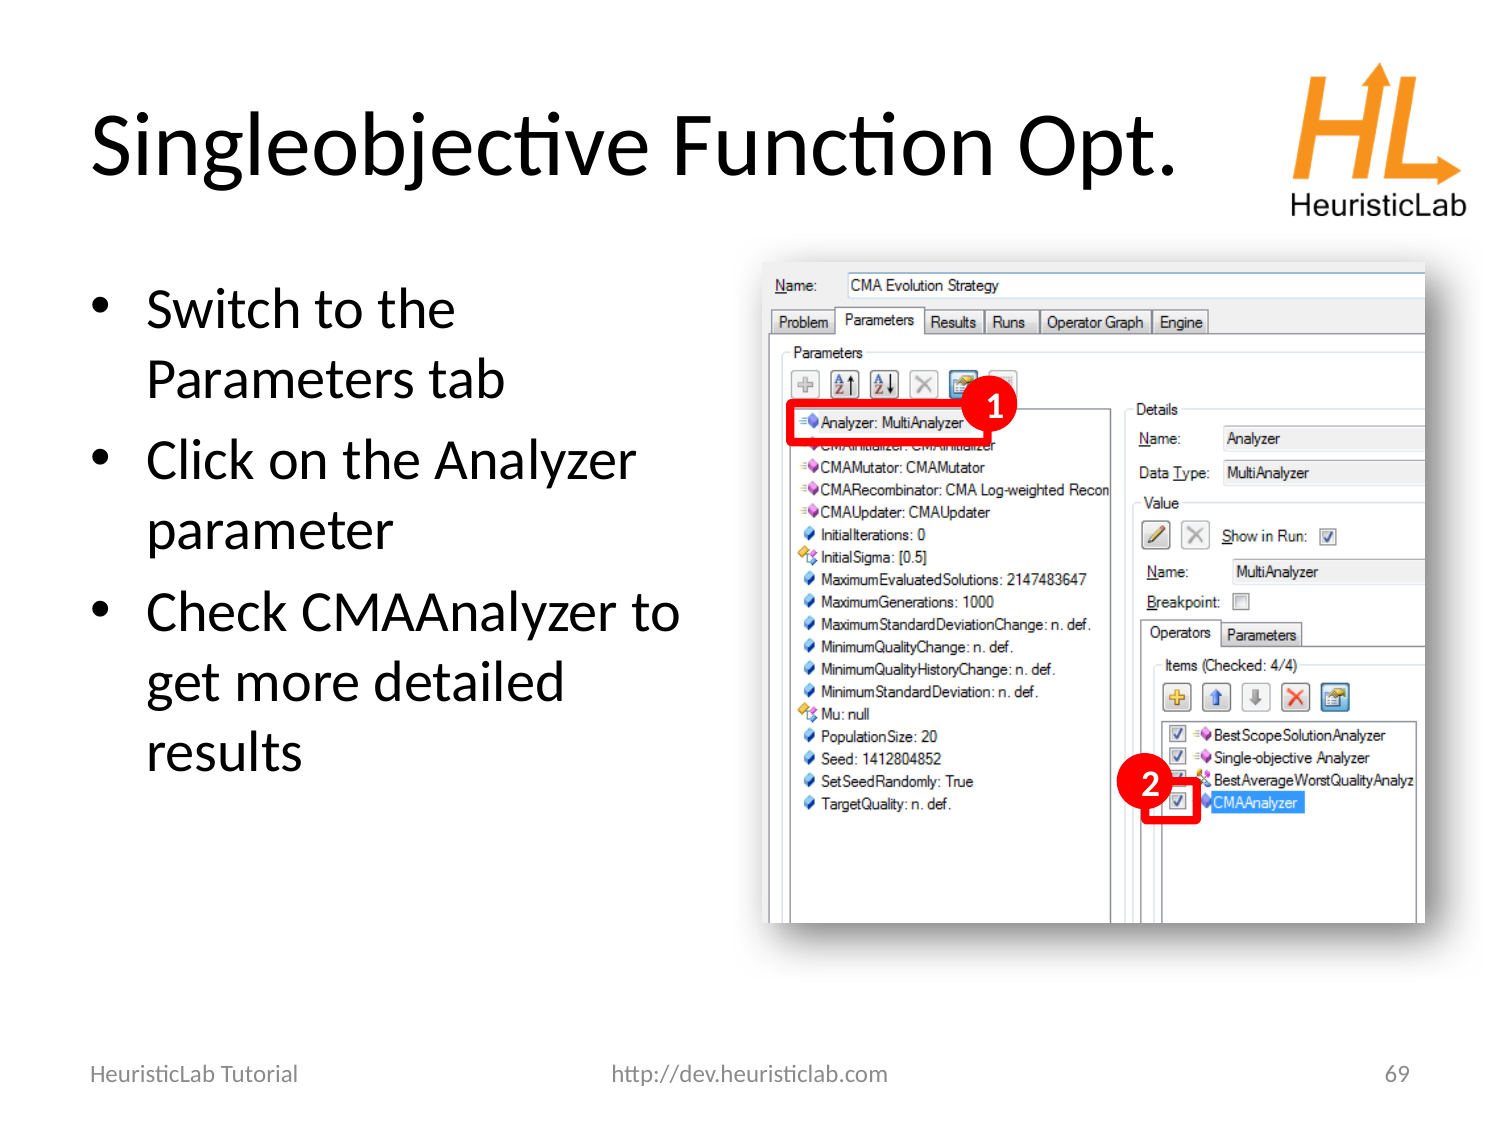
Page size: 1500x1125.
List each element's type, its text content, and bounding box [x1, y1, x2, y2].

picture [762, 262, 1426, 923]
slide_number HeuristicLab Tutorial [75, 1042, 425, 1103]
title Singleobjective Function Opt. [75, 45, 1282, 233]
list Switch to the Parameters tab Click on the Analyzer parameter Check CMAAnalyzer to get more detailed results [75, 262, 738, 1005]
footer http://dev.heuristiclab.com [512, 1042, 988, 1103]
slide_number 69 [1074, 1042, 1425, 1103]
picture [1281, 27, 1474, 244]
